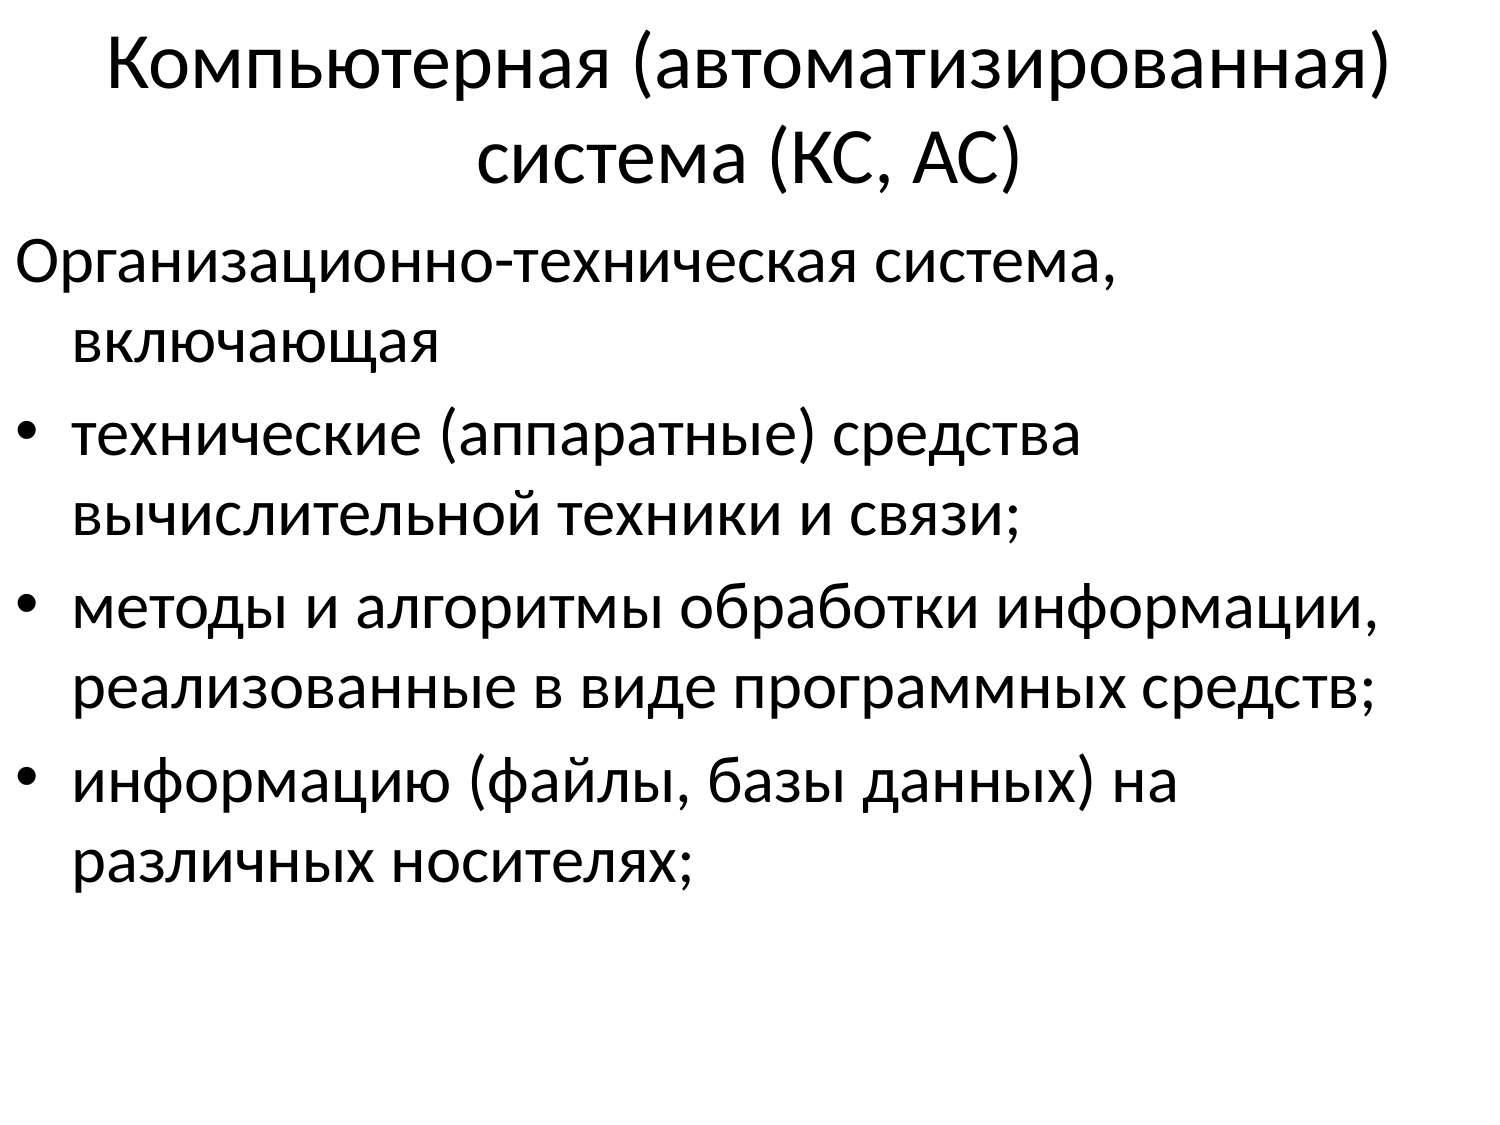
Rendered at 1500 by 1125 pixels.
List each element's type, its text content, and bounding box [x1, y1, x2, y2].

title Компьютерная (автоматизированная) система (КС, АС) [0, 0, 1500, 208]
list Организационно-техническая система, включающая технические (аппаратные) средства вычислительной техники и связи; методы и алгоритмы обработки информации, реализованные в виде программных средств; информацию (файлы, базы данных) на различных носителях; [0, 208, 1500, 1125]
